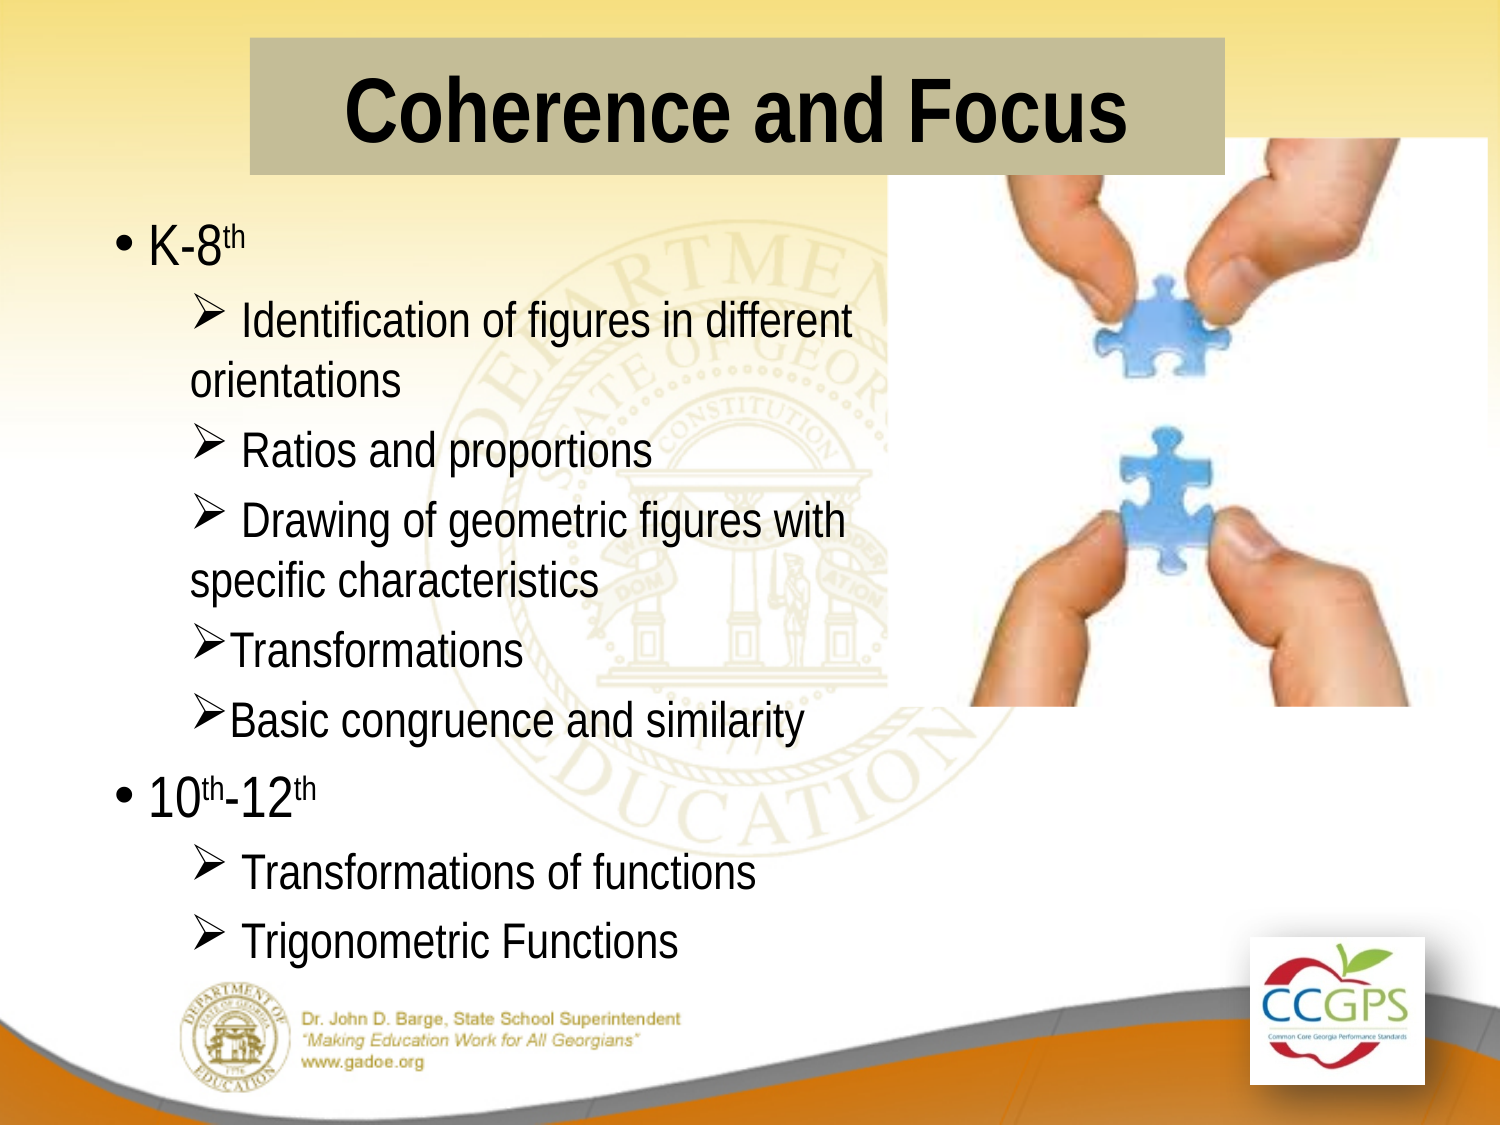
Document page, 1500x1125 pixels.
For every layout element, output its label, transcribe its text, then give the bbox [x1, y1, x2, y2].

title Coherence and Focus [249, 37, 1226, 176]
picture [0, 0, 1500, 1125]
subtitle K-8th Identification of figures in different orientations Ratios and proportions Drawing of geometric figures with specific characteristics Transformations Basic congruence and similarity 10th-12th Transformations of functions Trigonometric Functions [24, 199, 1001, 1063]
